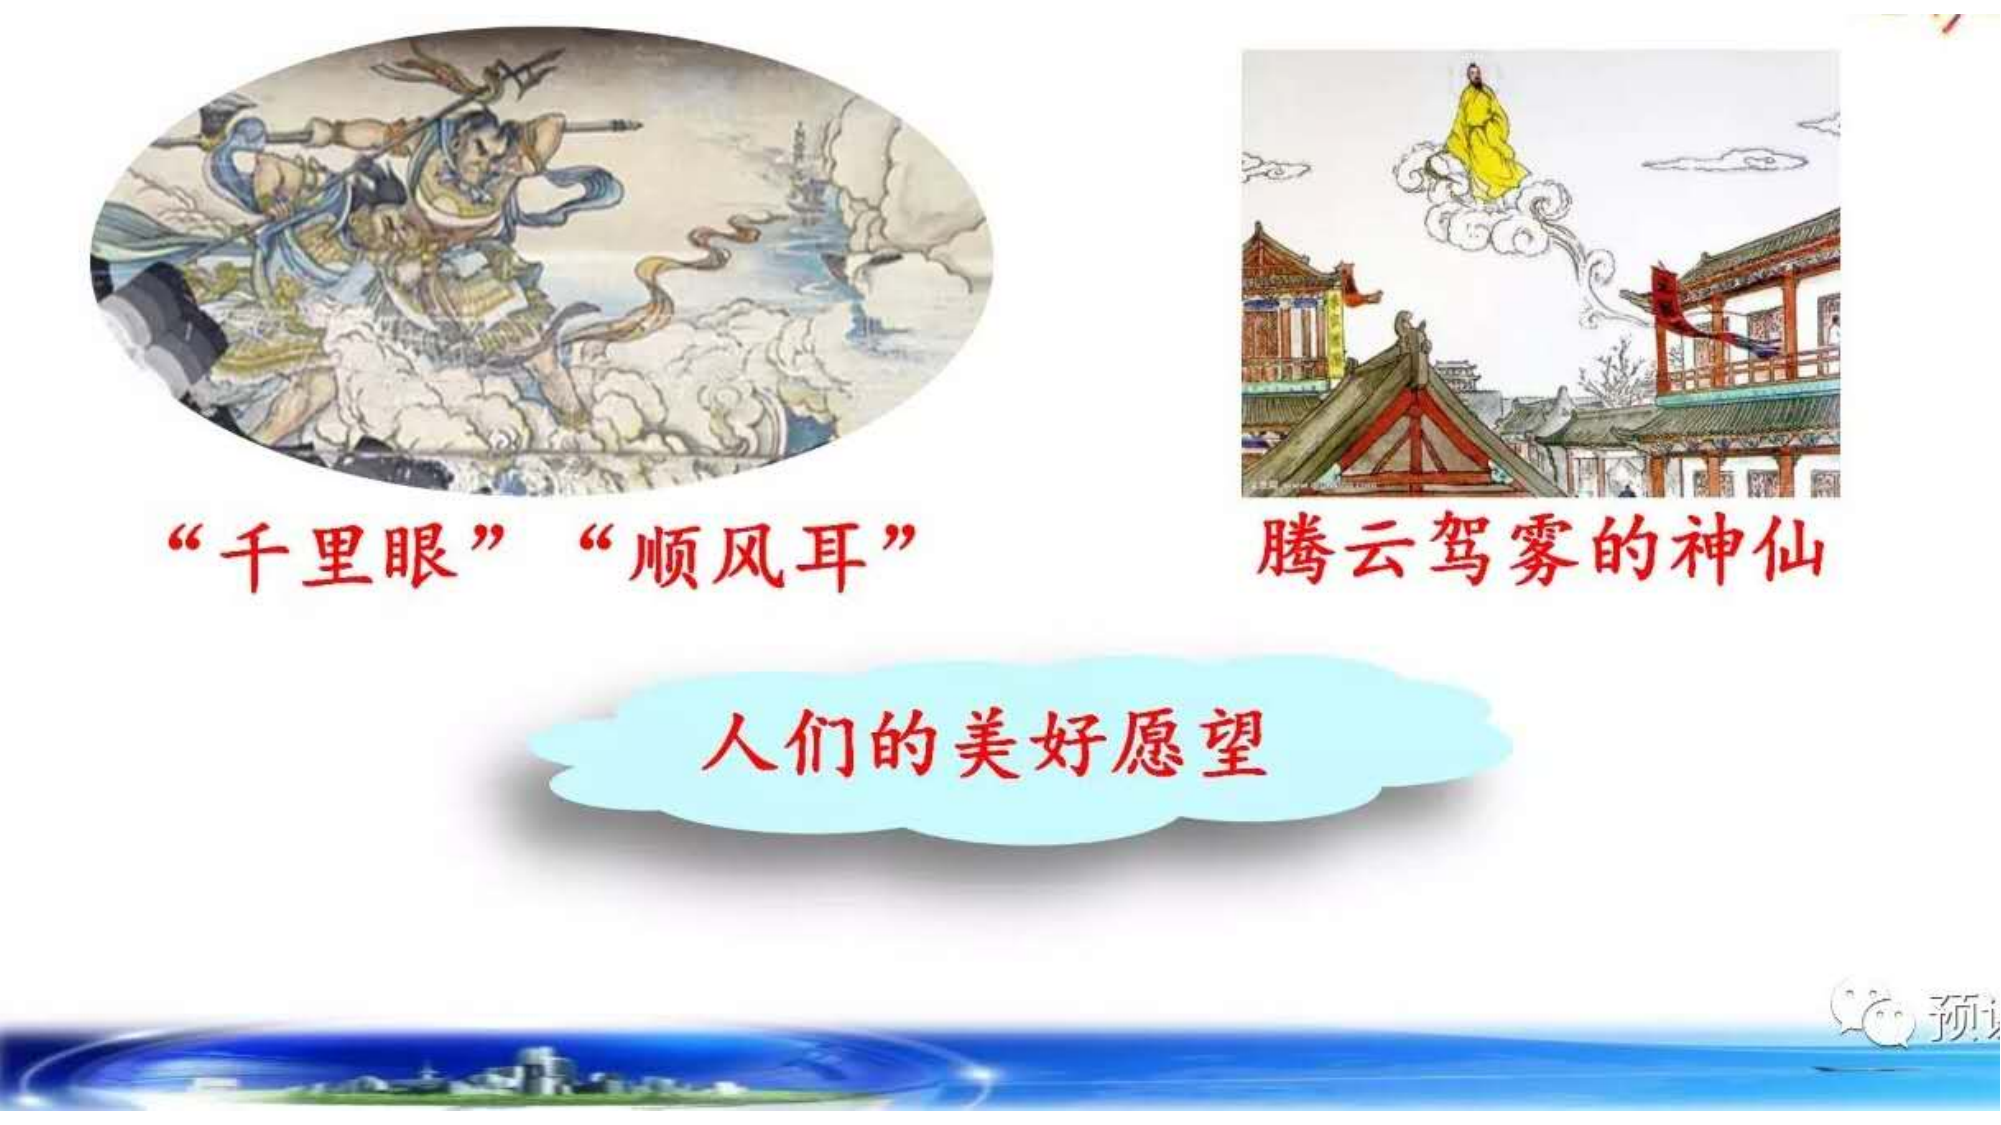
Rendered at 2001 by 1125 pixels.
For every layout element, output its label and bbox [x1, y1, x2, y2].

list [0, 14, 2000, 1111]
